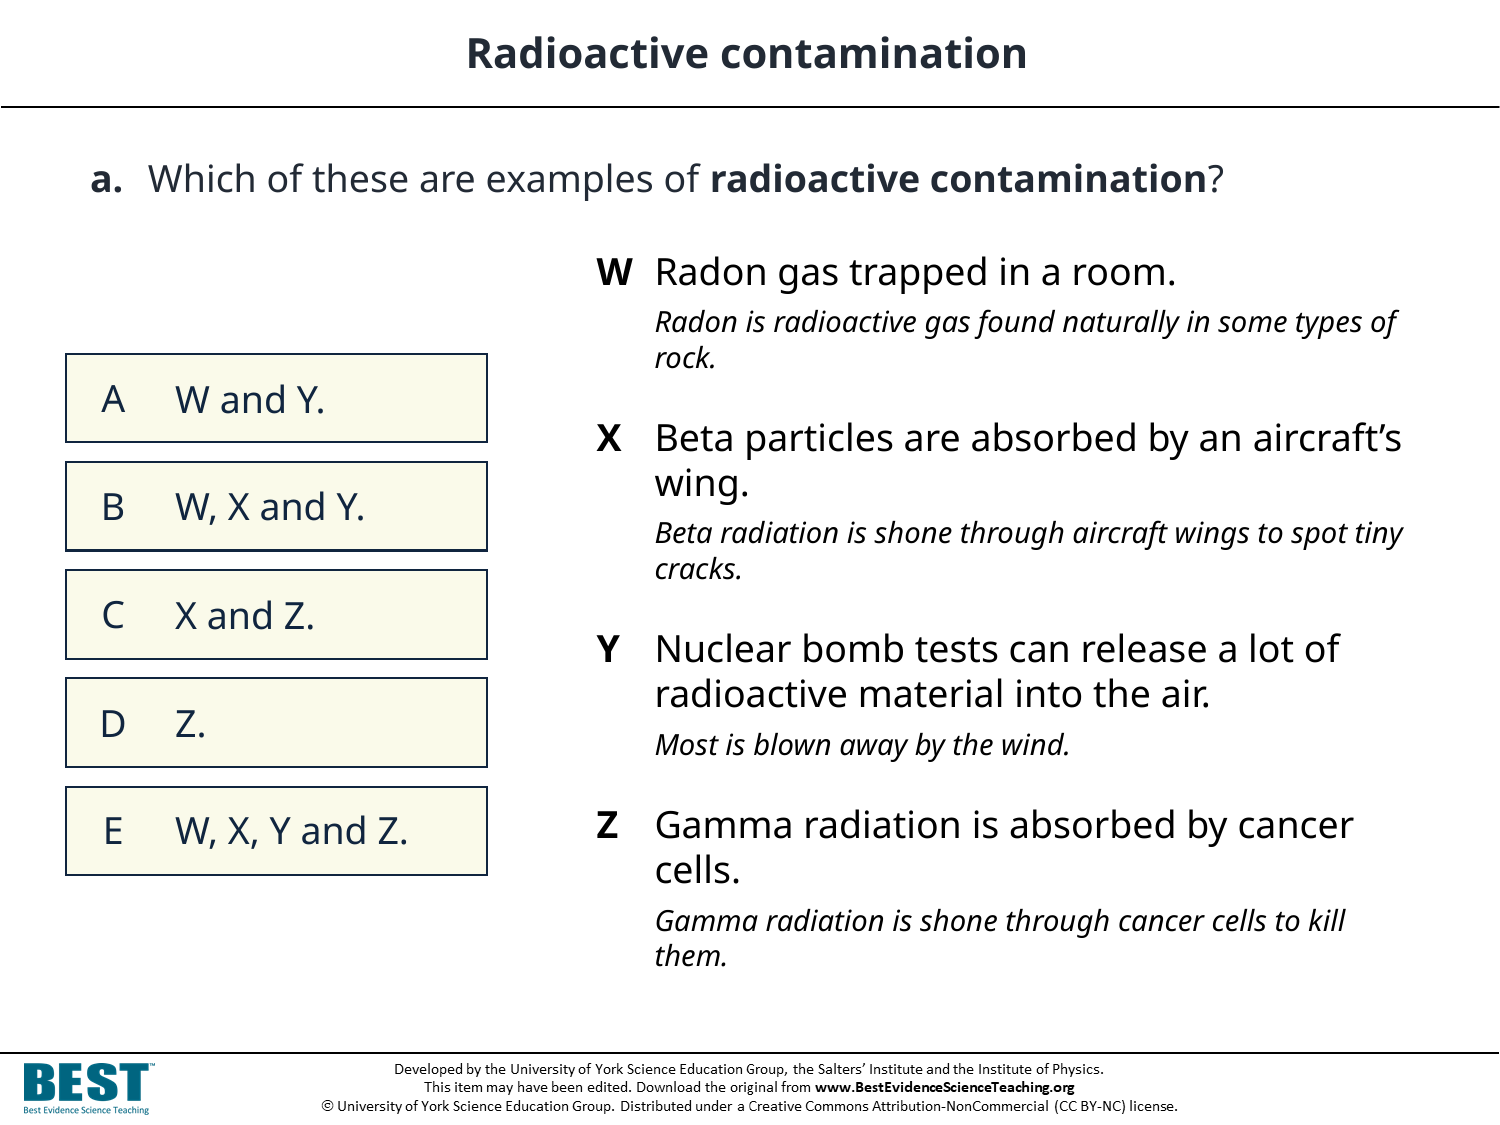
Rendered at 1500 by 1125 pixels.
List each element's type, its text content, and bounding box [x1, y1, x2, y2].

text_box Radioactive contamination [23, 4, 1471, 99]
picture [0, 106, 1500, 1125]
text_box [65, 353, 488, 876]
